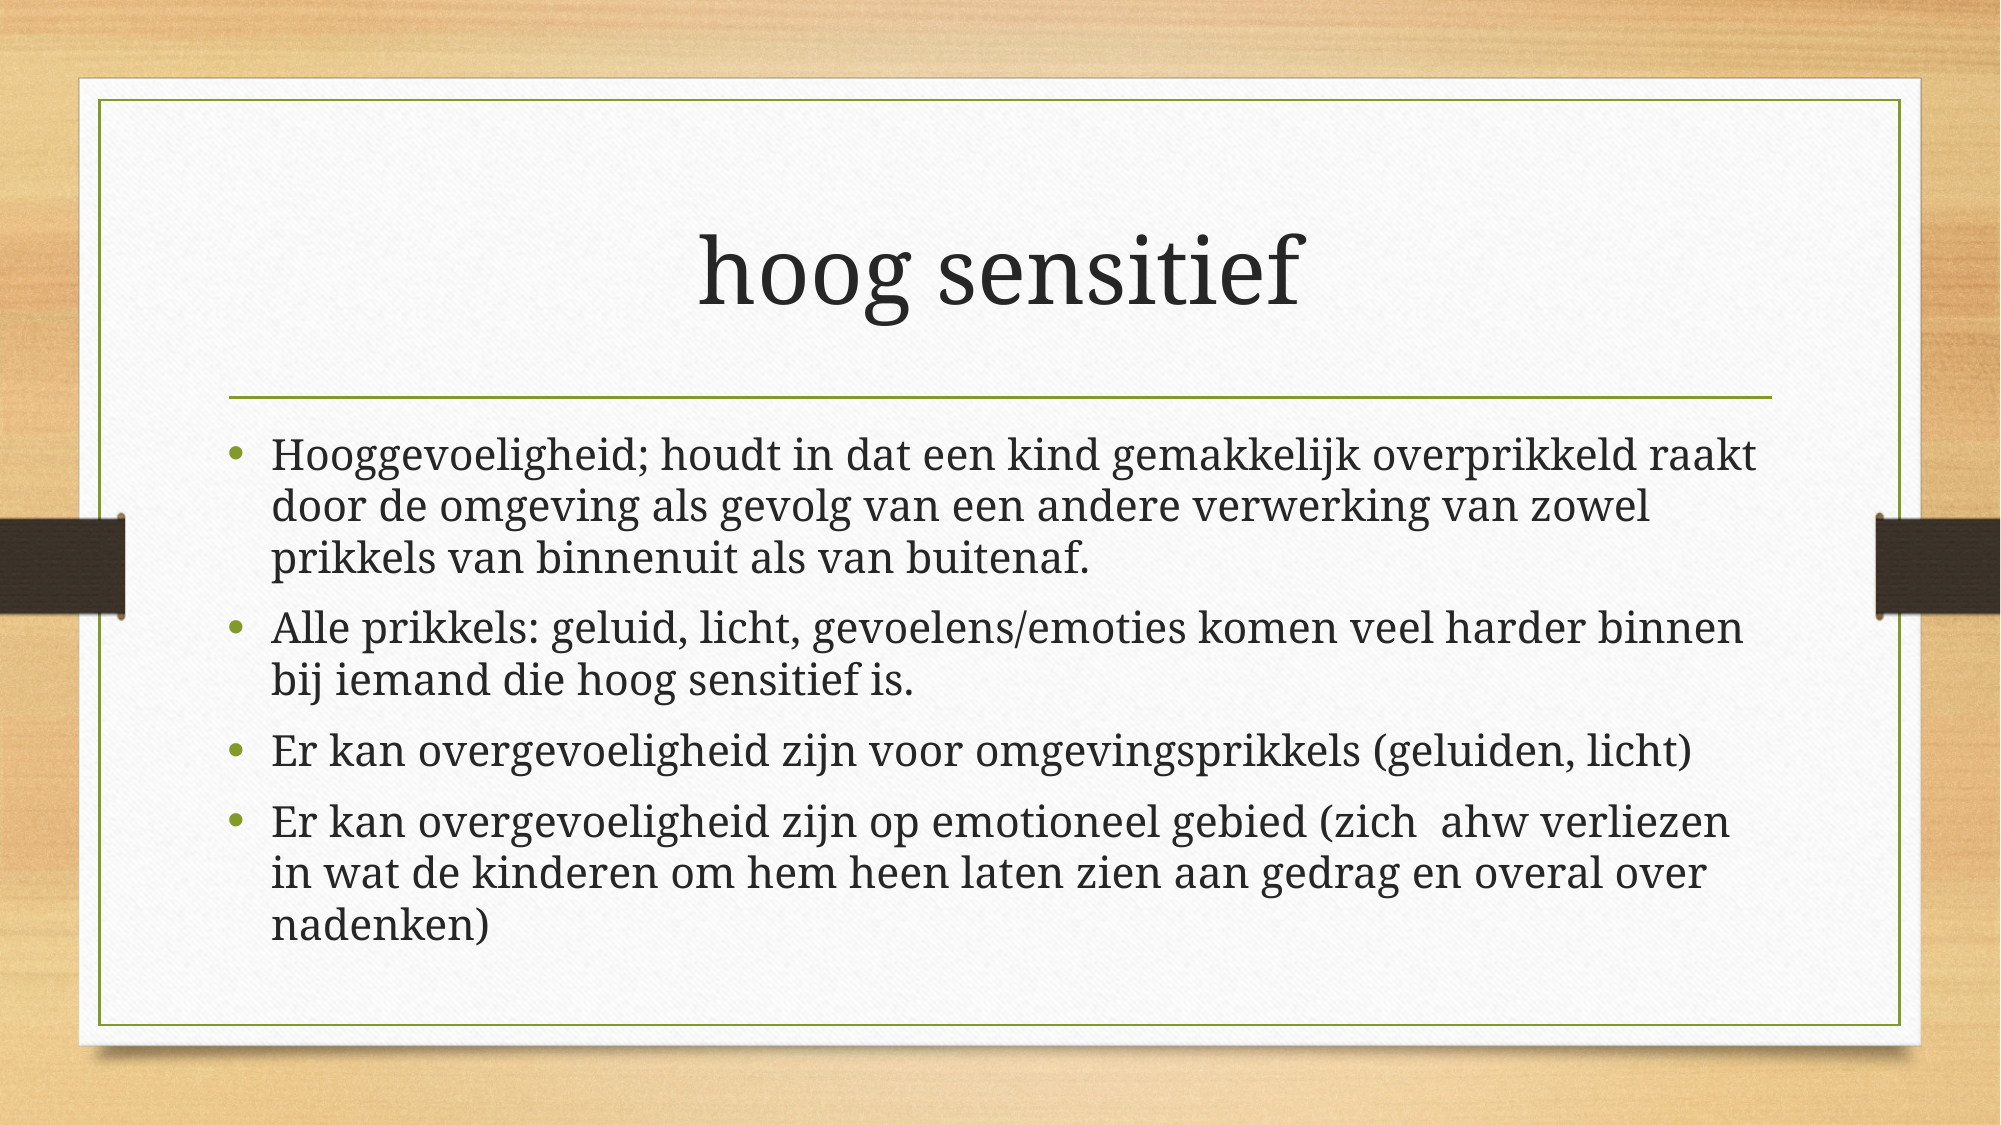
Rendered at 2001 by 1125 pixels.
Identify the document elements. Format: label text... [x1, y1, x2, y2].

picture [0, 0, 2001, 1125]
title hoog sensitief [212, 161, 1788, 375]
list Hooggevoeligheid; houdt in dat een kind gemakkelijk overprikkeld raakt door de omgeving als gevolg van een andere verwerking van zowel prikkels van binnenuit als van buitenaf. Alle prikkels: geluid, licht, gevoelens/emoties komen veel harder binnen bij iemand die hoog sensitief is. Er kan overgevoeligheid zijn voor omgevingsprikkels (geluiden, licht) Er kan overgevoeligheid zijn op emotioneel gebied (zich ahw verliezen in wat de kinderen om hem heen laten zien aan gedrag en overal over nadenken) [212, 419, 1788, 964]
